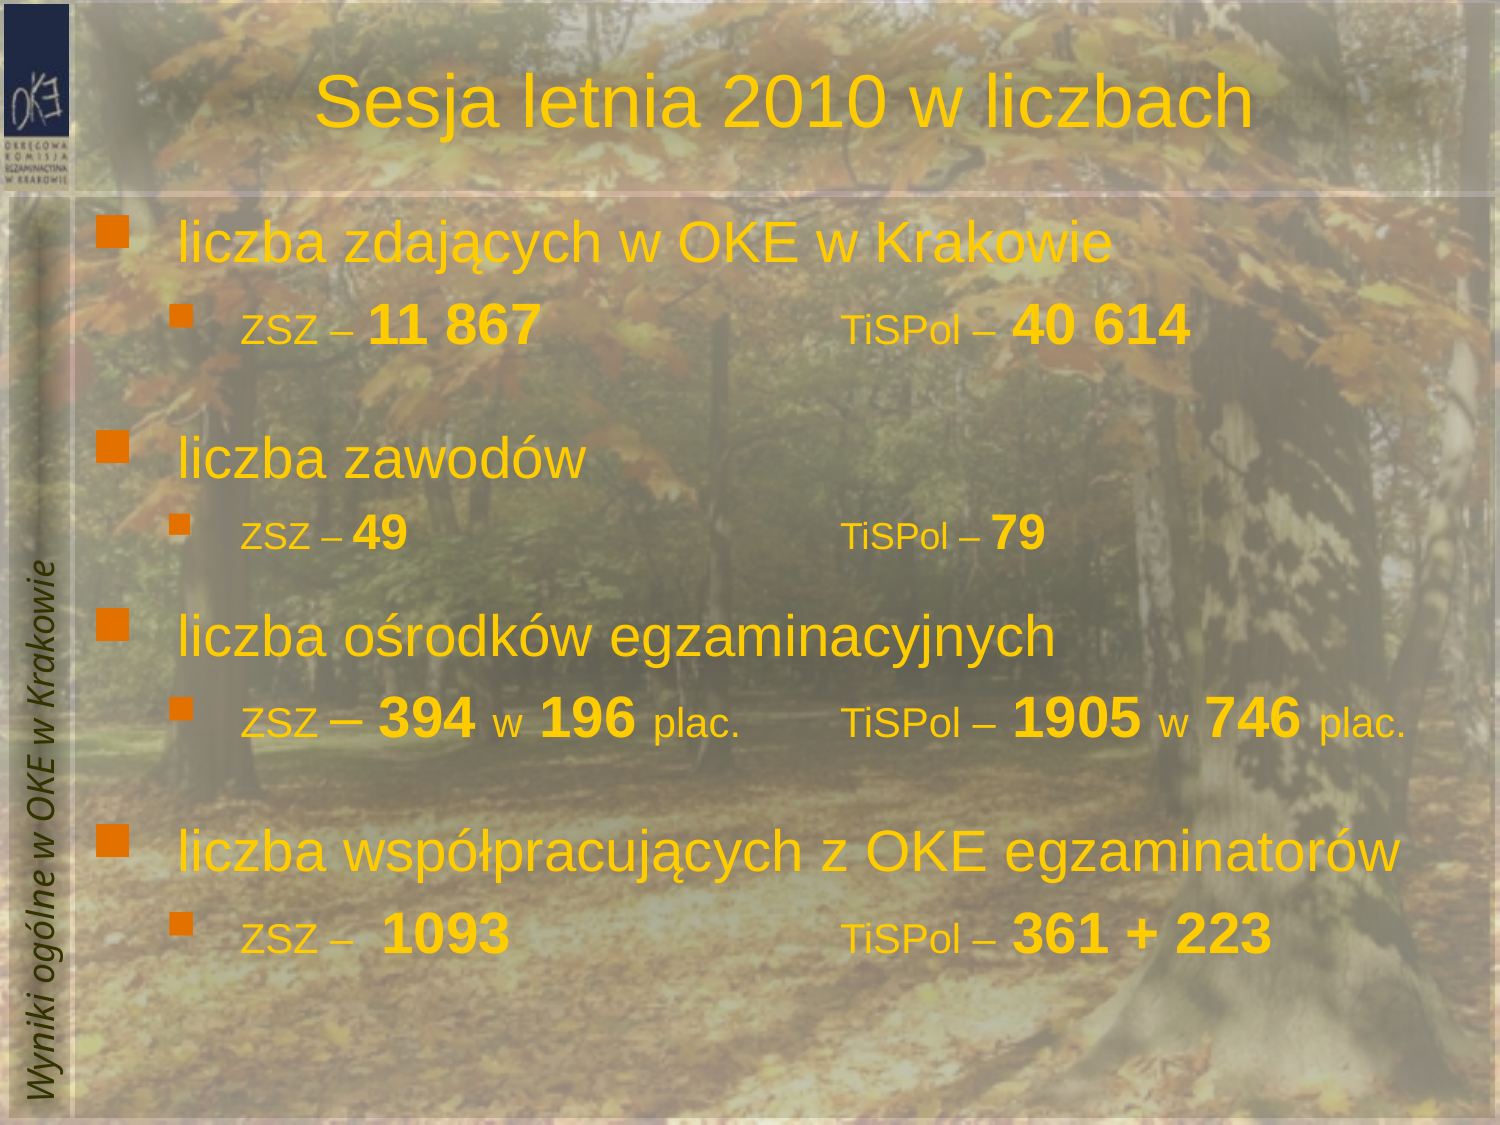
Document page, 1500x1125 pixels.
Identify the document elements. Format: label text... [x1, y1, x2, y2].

text_box Wyniki ogólne w OKE w Krakowie [9, 197, 70, 1118]
picture [3, 3, 70, 192]
title Sesja letnia 2010 w liczbach [74, 3, 1495, 192]
list liczba zdających w OKE w Krakowie ZSZ – 11 867 TiSPol – 40 614 liczba zawodów ZSZ – 49 TiSPol – 79 liczba ośrodków egzaminacyjnych ZSZ – 394 w 196 plac. TiSPol – 1905 w 746 plac. liczba współpracujących z OKE egzaminatorów ZSZ – 1093 TiSPol – 361 + 223 [74, 196, 1495, 1118]
